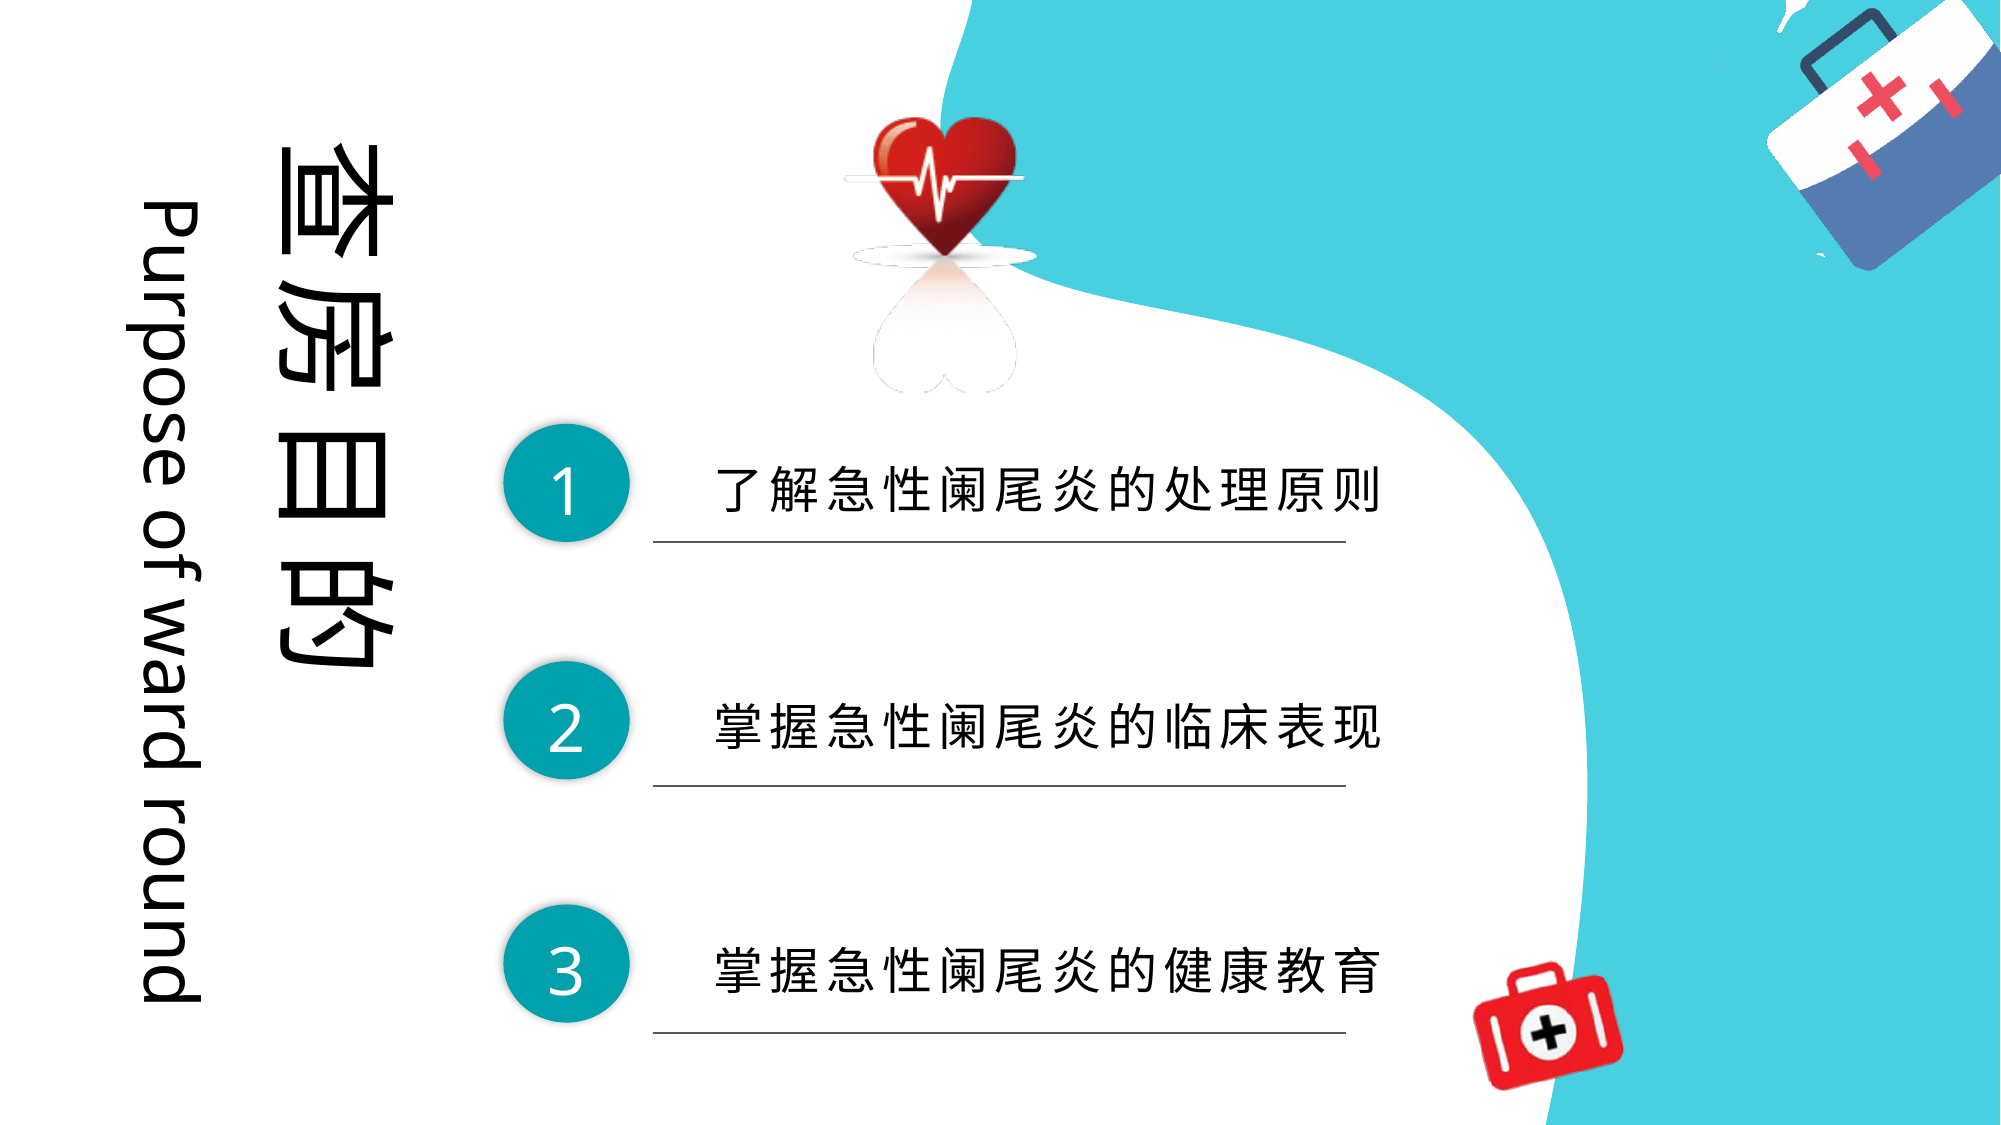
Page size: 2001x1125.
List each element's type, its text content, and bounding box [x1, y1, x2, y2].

text_box 了解急性阑尾炎的处理原则 [699, 451, 1398, 526]
text_box 掌握急性阑尾炎的临床表现 [699, 688, 1398, 764]
text_box 1 [503, 423, 630, 542]
text_box [940, 0, 2000, 1125]
text_box 2 [503, 661, 630, 780]
text_box Purpose of ward round [106, 170, 228, 1034]
text_box 掌握急性阑尾炎的健康教育 [699, 931, 1398, 1007]
picture [1656, 0, 2001, 337]
picture [1436, 930, 1658, 1109]
text_box 查房目的 [238, 36, 421, 779]
text_box 3 [503, 904, 630, 1023]
picture [840, 106, 1069, 394]
